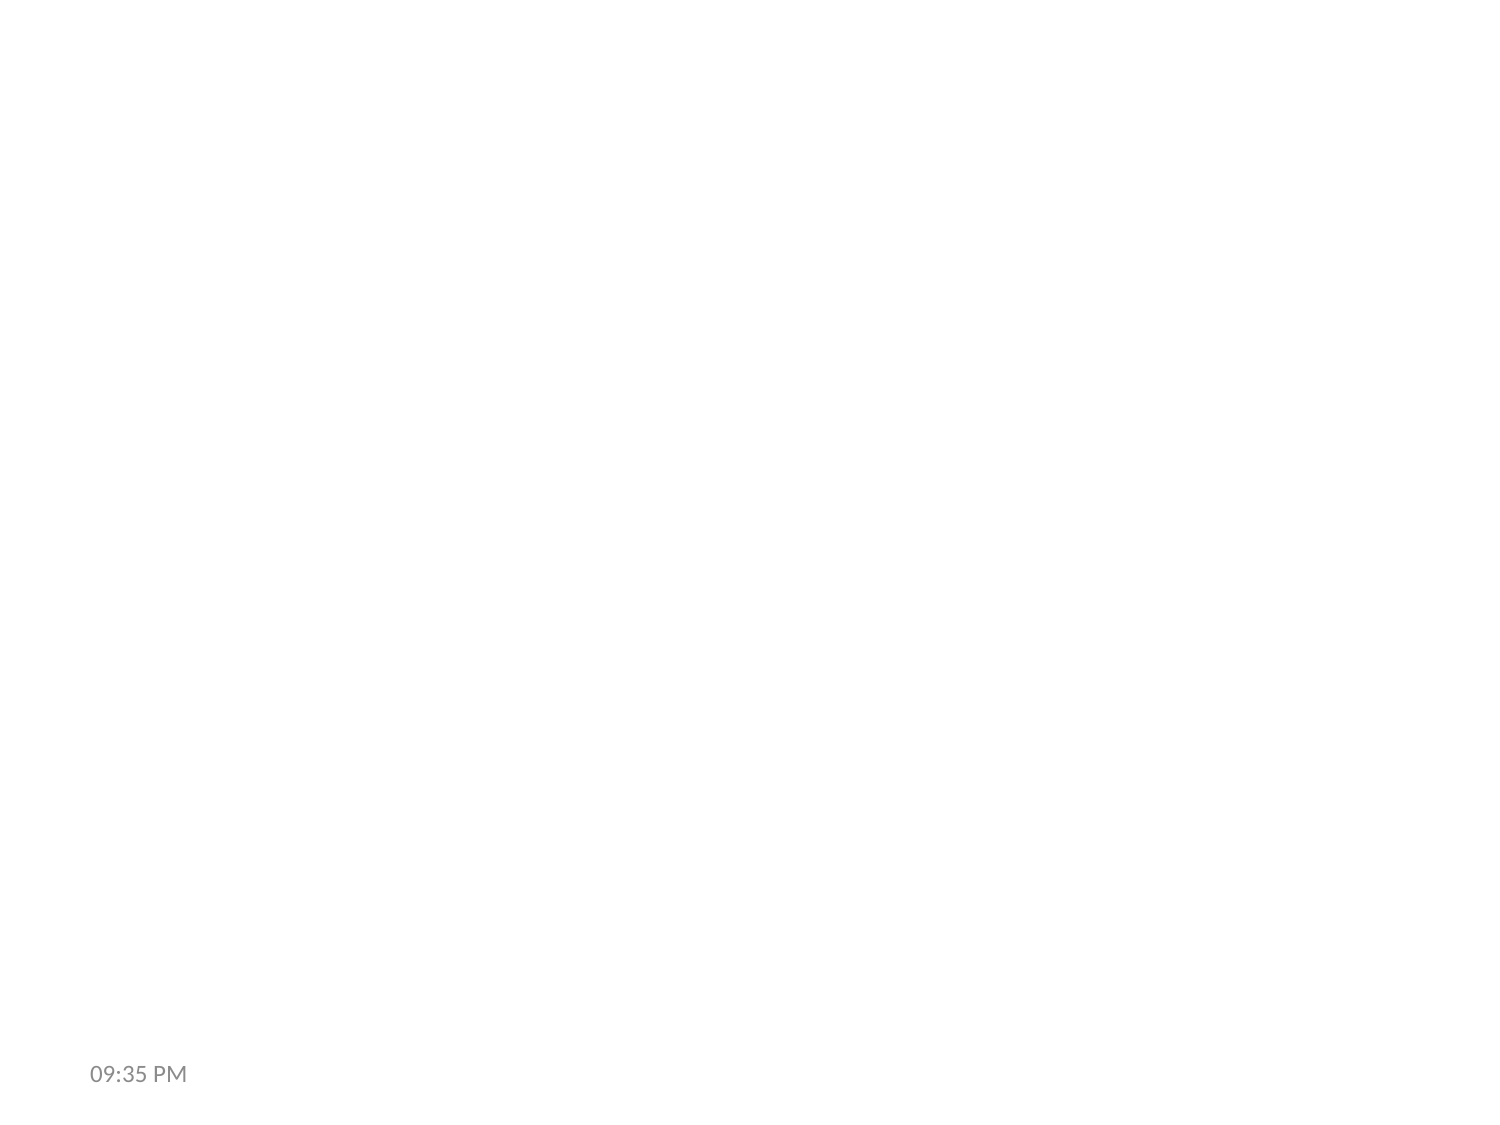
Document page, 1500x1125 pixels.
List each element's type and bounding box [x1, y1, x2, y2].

slide_number [75, 1042, 425, 1103]
